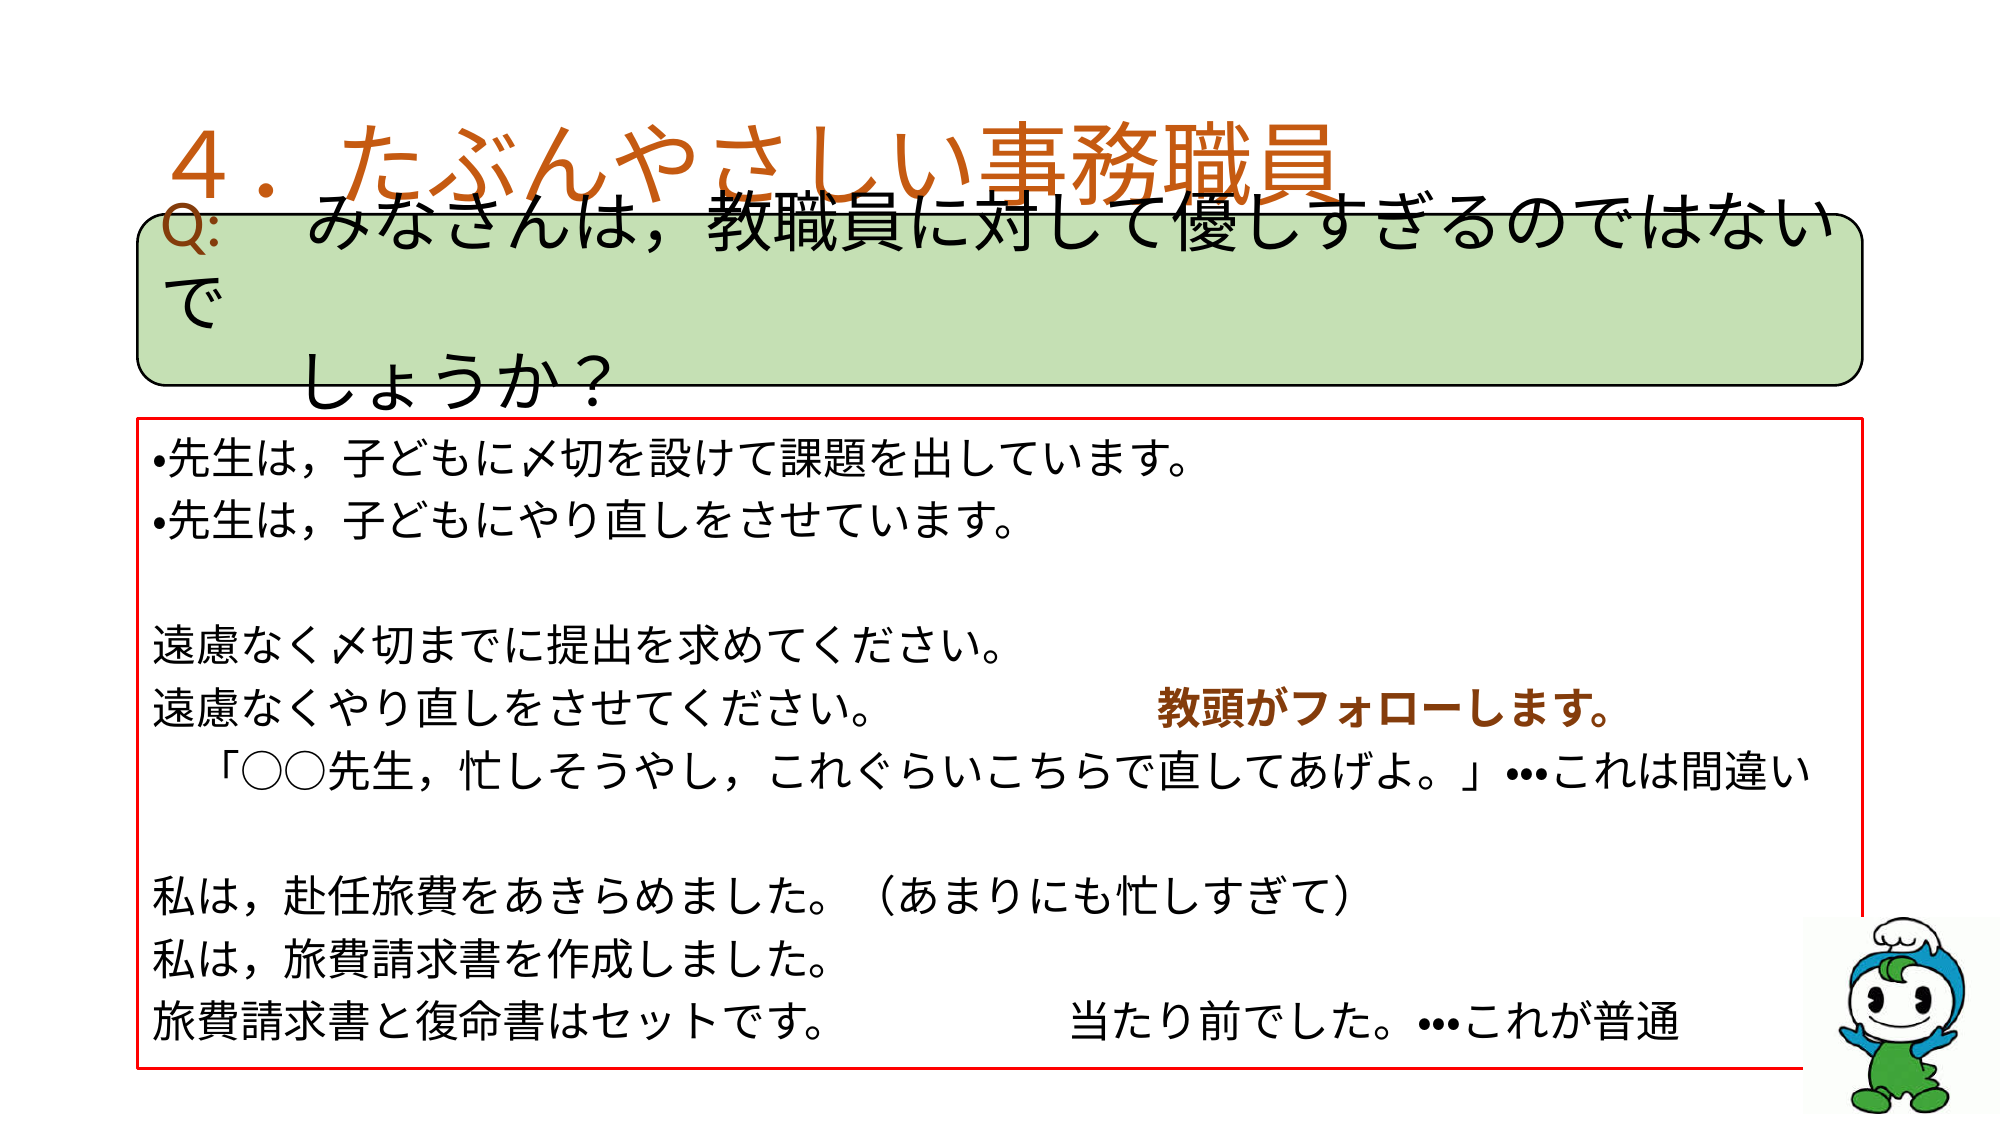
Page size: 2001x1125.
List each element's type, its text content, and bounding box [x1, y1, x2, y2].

text_box Q: みなさんは，教職員に対して優しすぎるのではないで しょうか？ [136, 213, 1864, 387]
list ・先生は，子どもに〆切を設けて課題を出しています。 ・先生は，子どもにやり直しをさせています。 遠慮なく〆切までに提出を求めてください。 遠慮なくやり直しをさせてください。 教頭がフォローします。 「○○先生，忙しそうやし，これぐらいこちらで直してあげよ。」・・・これは間違い 私は，赴任旅費をあきらめました。（あまりにも忙しすぎて） 私は，旅費請求書を作成しました。 旅費請求書と復命書はセットです。 当たり前でした。・・・これが普通 [137, 418, 1863, 1069]
picture [1803, 917, 2000, 1114]
title ４．たぶんやさしい事務職員 [137, 59, 1863, 233]
